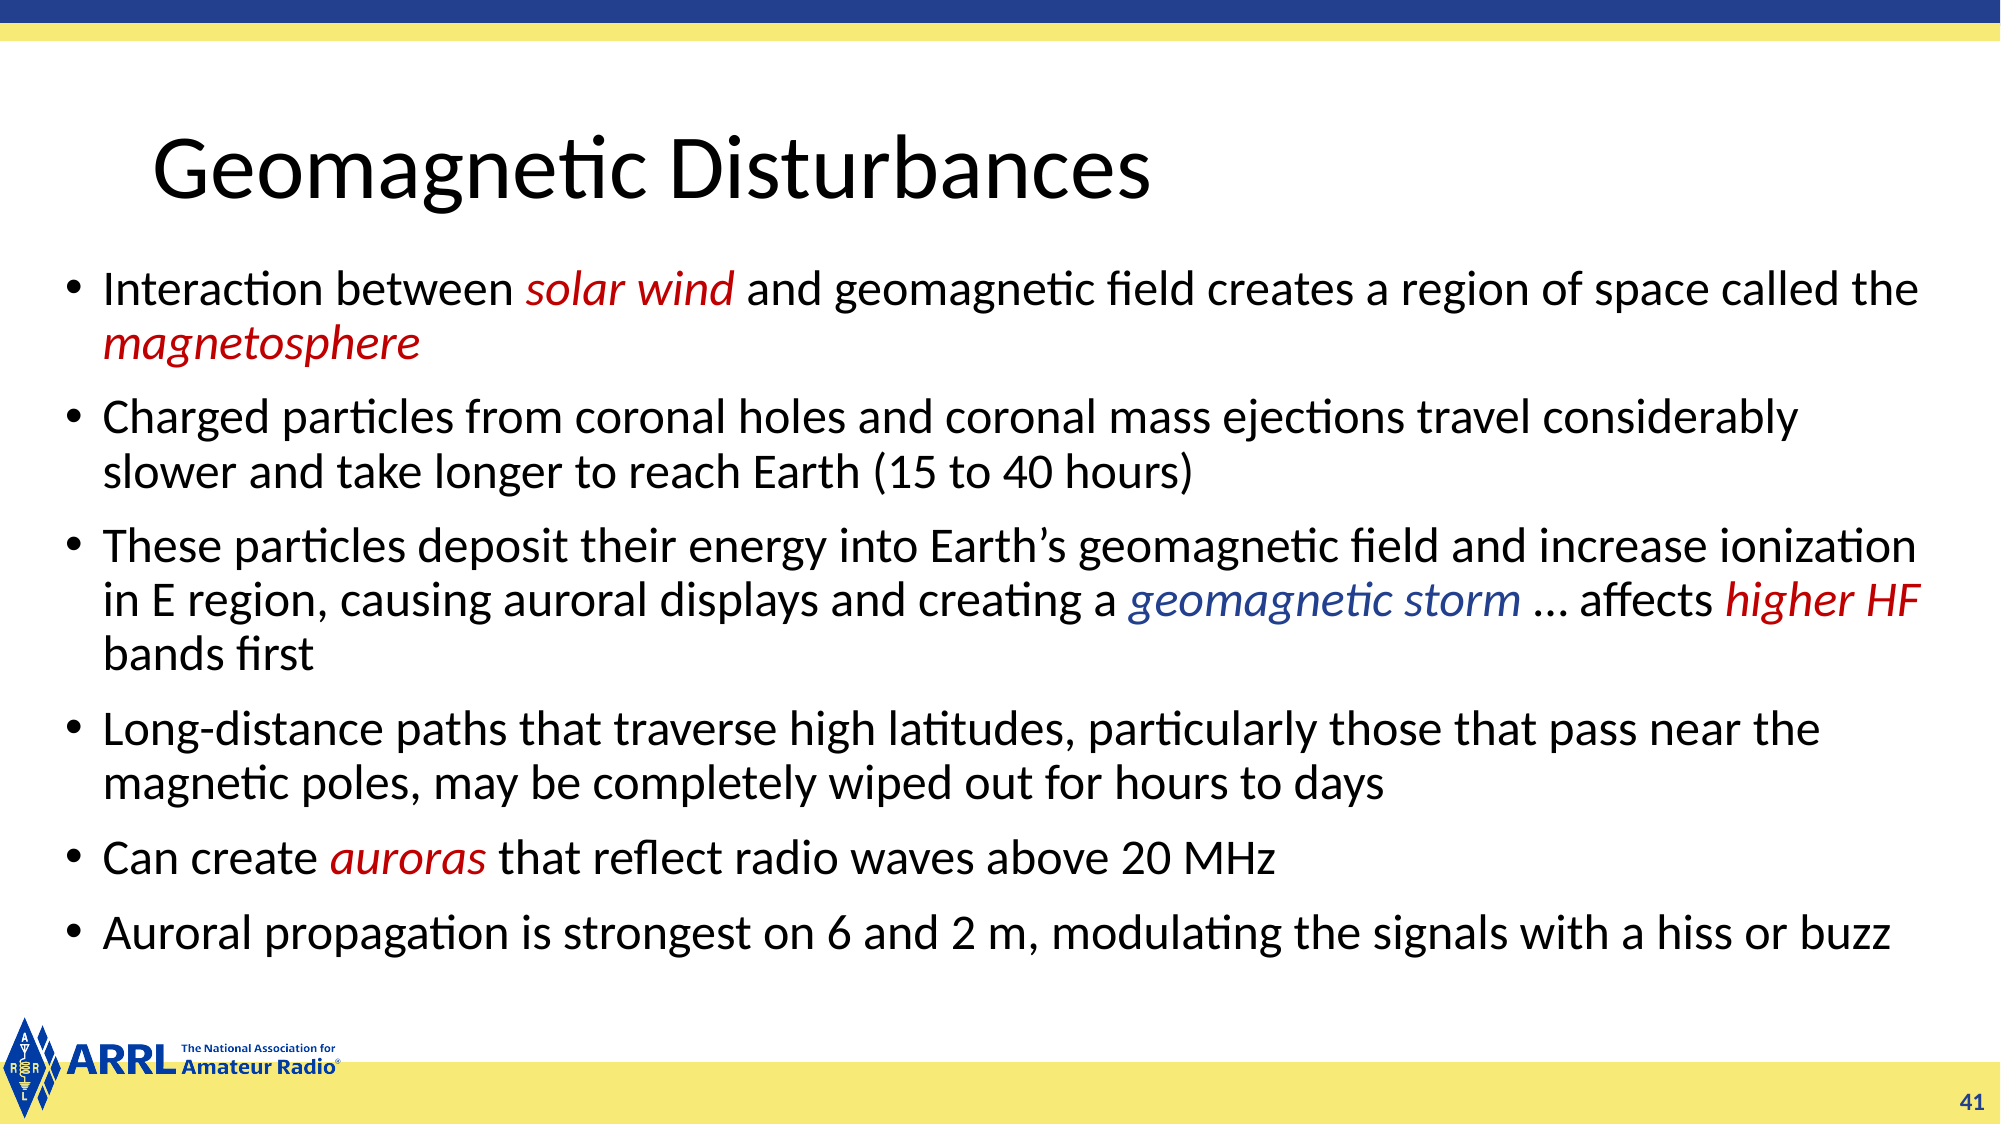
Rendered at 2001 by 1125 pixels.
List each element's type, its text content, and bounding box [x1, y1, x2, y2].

title Geomagnetic Disturbances [137, 59, 1863, 254]
picture [1, 1015, 342, 1121]
list Interaction between solar wind and geomagnetic field creates a region of space called the magnetosphere Charged particles from coronal holes and coronal mass ejections travel considerably slower and take longer to reach Earth (15 to 40 hours) These particles deposit their energy into Earth’s geomagnetic field and increase ionization in E region, causing auroral displays and creating a geomagnetic storm … affects higher HF bands first Long-distance paths that traverse high latitudes, particularly those that pass near the magnetic poles, may be completely wiped out for hours to days Can create auroras that reflect radio waves above 20 MHz Auroral propagation is strongest on 6 and 2 m, modulating the signals with a hiss or buzz [50, 254, 1938, 1075]
